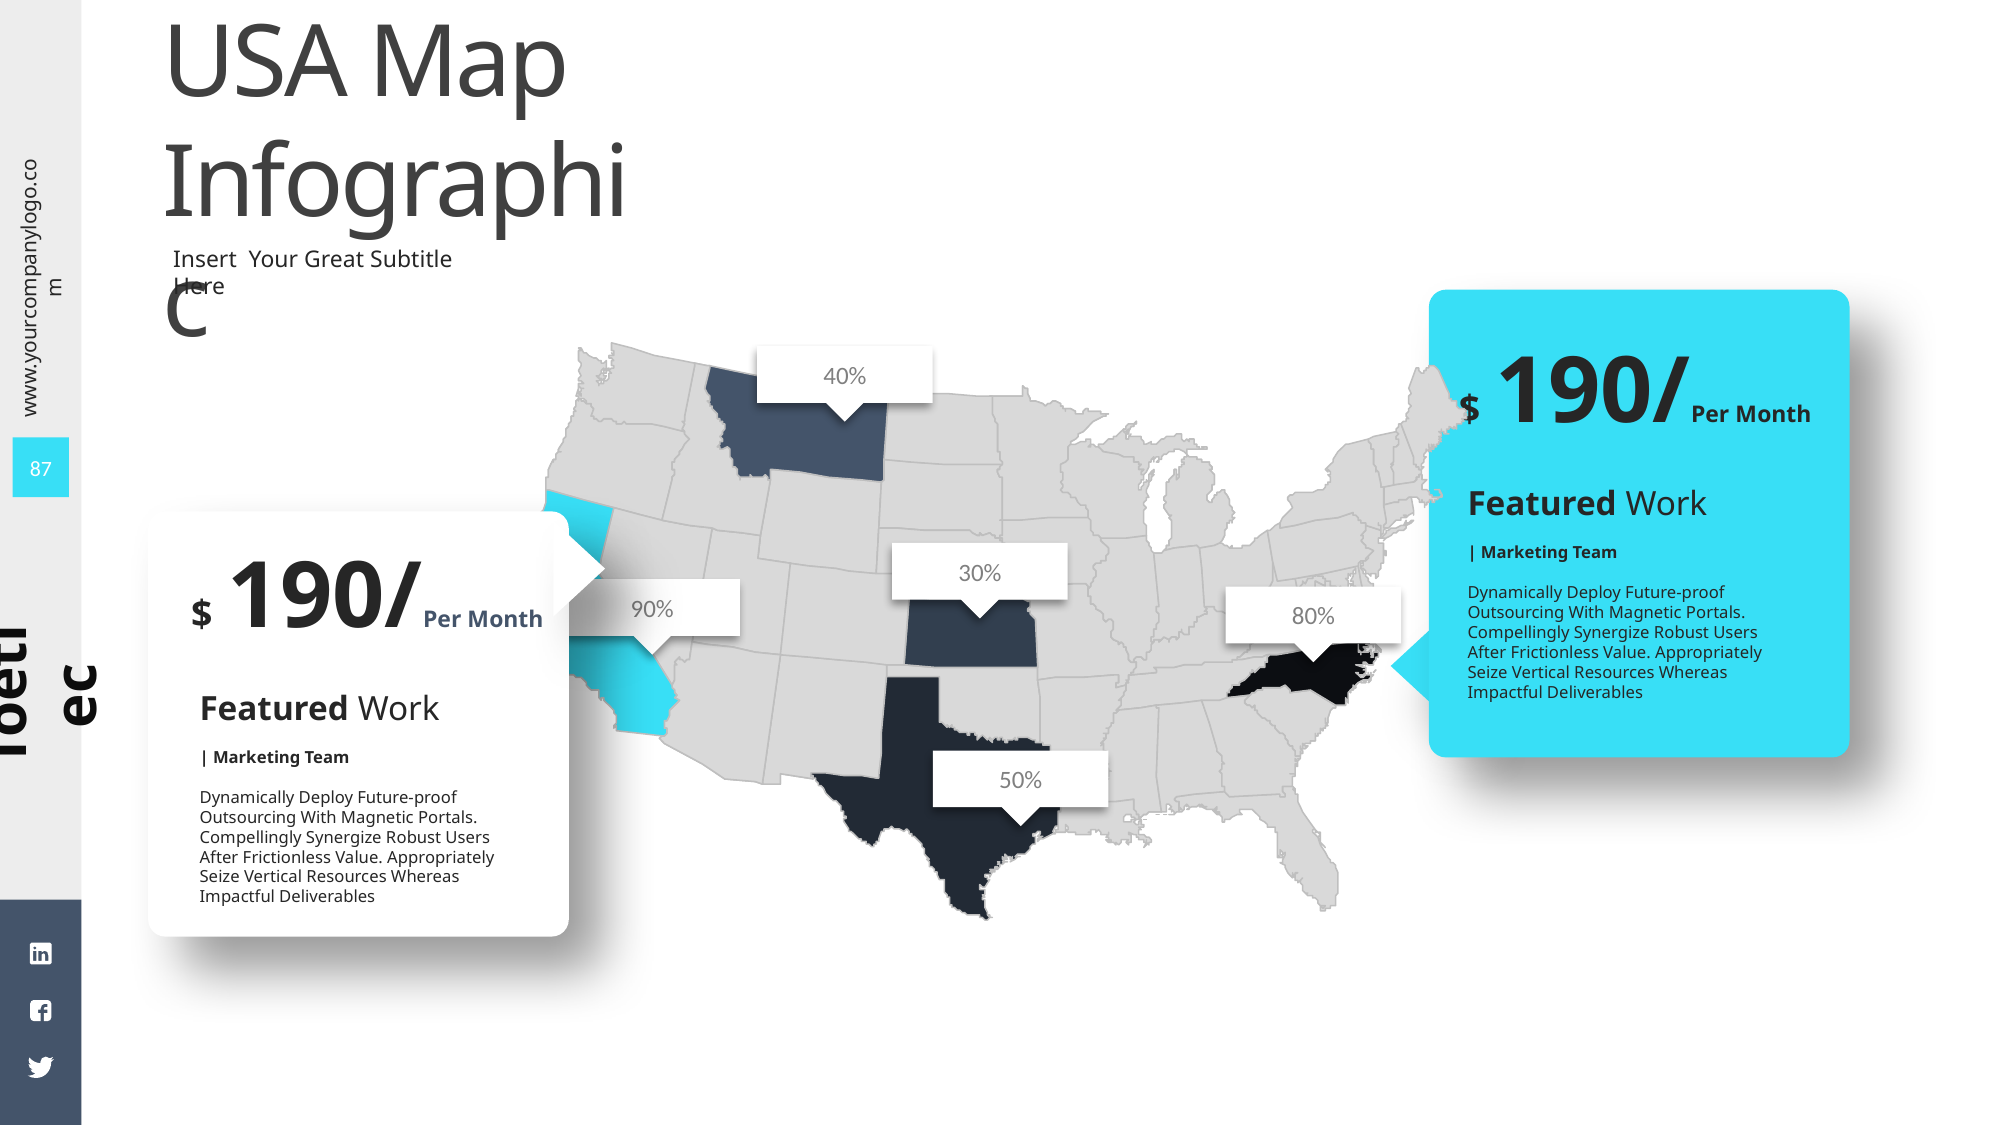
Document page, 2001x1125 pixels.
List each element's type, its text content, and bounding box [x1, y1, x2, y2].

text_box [533, 342, 1467, 921]
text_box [148, 511, 606, 937]
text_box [167, 528, 567, 917]
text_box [1390, 289, 1850, 758]
slide_number 87 [12, 437, 69, 498]
text_box Insert Your Great Subtitle Here [158, 237, 512, 307]
text_box USA Map Infographic [147, 116, 677, 236]
